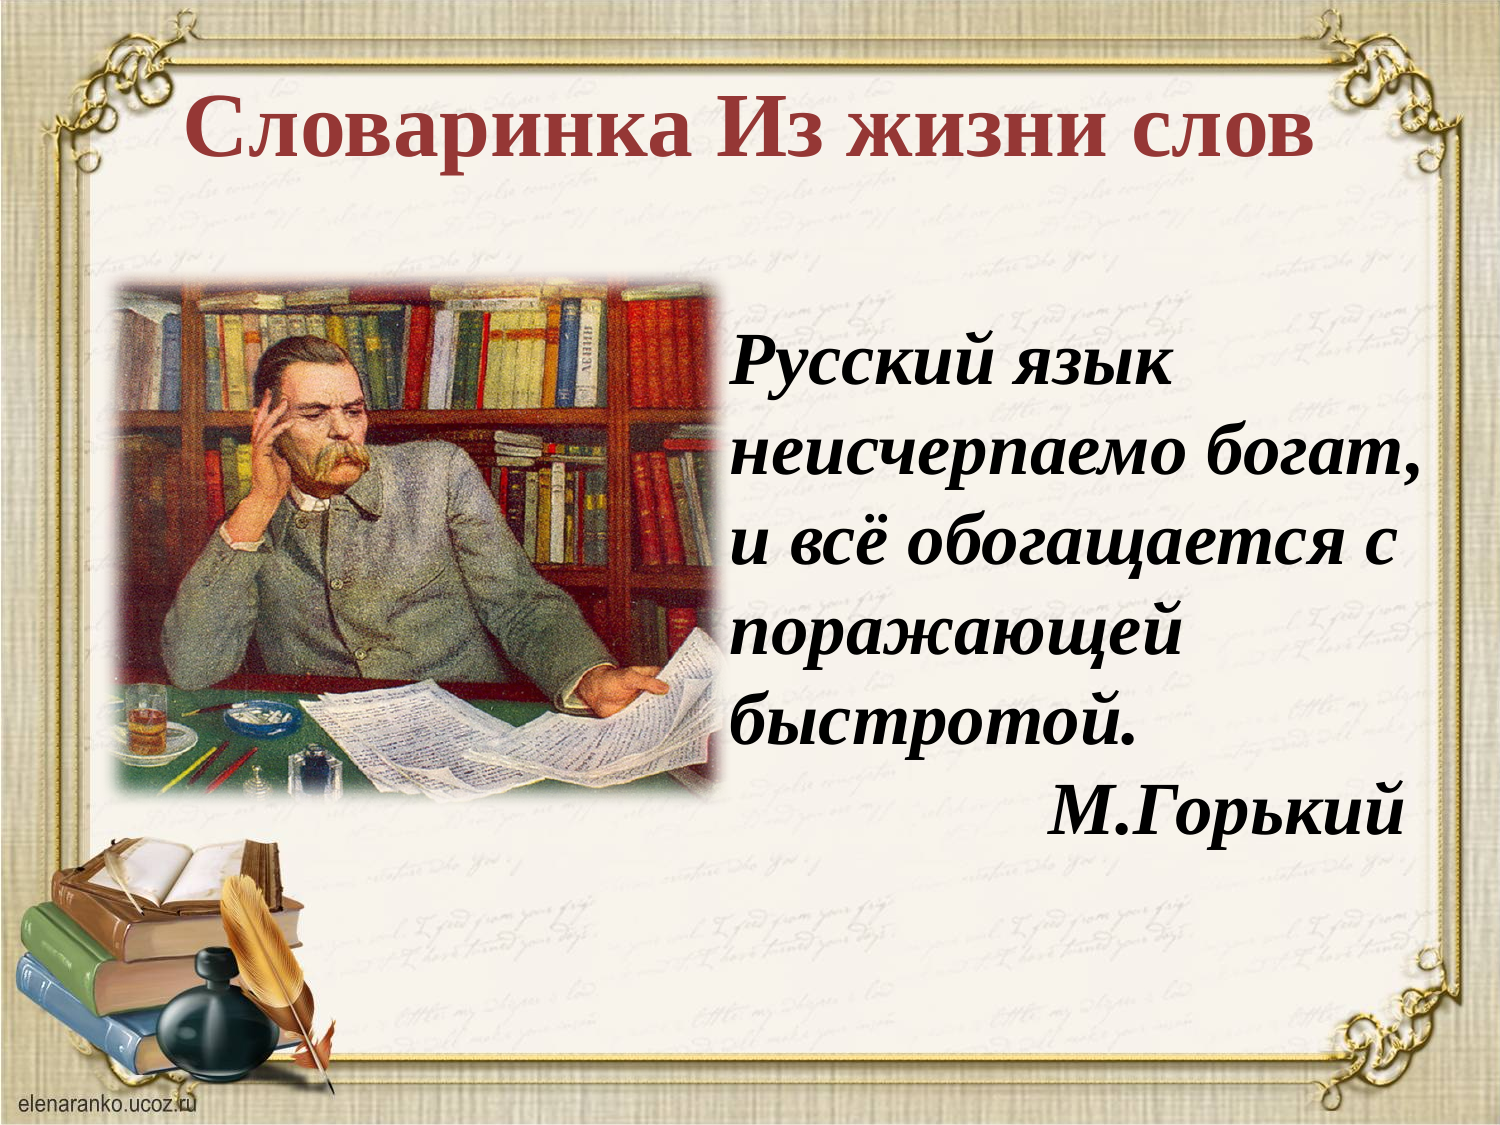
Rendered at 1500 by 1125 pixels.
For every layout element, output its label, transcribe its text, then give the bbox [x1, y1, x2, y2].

title Словаринка Из жизни слов [75, 30, 1425, 209]
picture [0, 0, 1500, 1125]
text_box Русский язык неисчерпаемо богат, и всё обогащается с поражающей быстротой. М.Горький [714, 302, 1471, 858]
text_box [88, 438, 1447, 1125]
